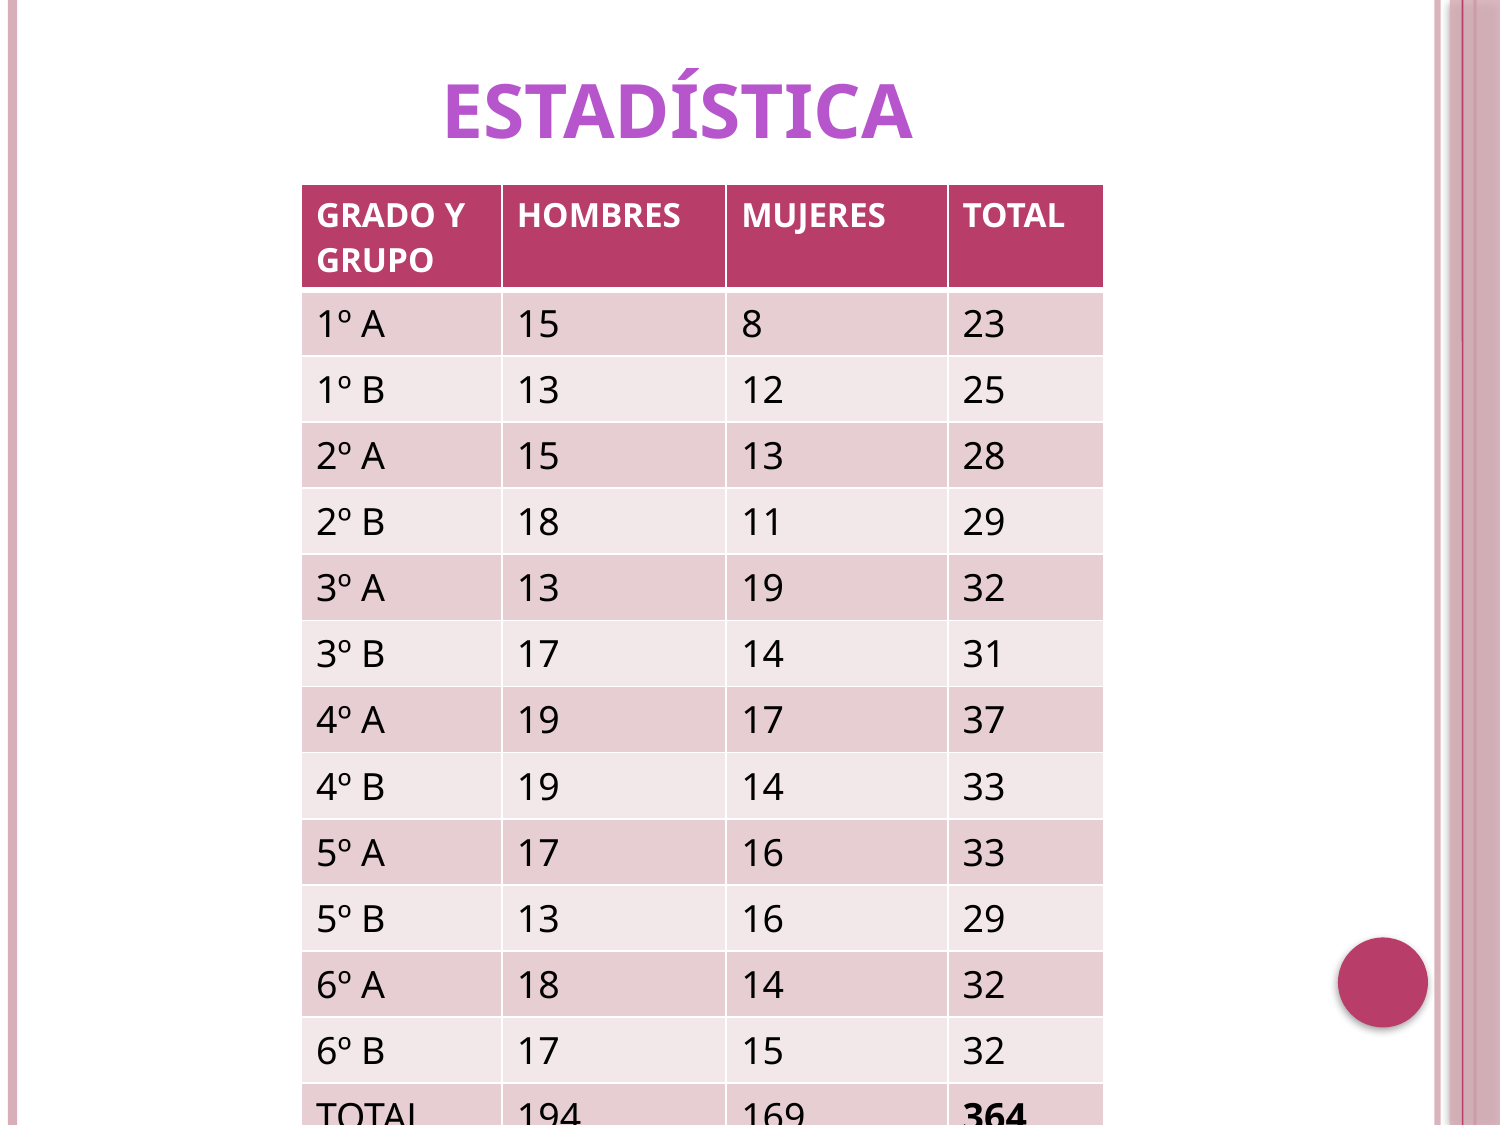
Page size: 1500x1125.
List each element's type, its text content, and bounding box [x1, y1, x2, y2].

table_cell 18 [503, 489, 725, 553]
table_header HOMBRES [503, 185, 725, 287]
table_cell 23 [949, 293, 1103, 355]
table_cell 6º B [302, 1018, 501, 1082]
table_cell 19 [503, 753, 725, 818]
table_cell 364 [949, 1084, 1103, 1125]
table_cell 12 [727, 357, 947, 421]
table_cell 11 [727, 489, 947, 553]
table_cell 14 [727, 952, 947, 1016]
table_cell 14 [727, 753, 947, 818]
table_cell 33 [949, 753, 1103, 818]
table_cell 31 [949, 621, 1103, 686]
table_cell 28 [949, 423, 1103, 487]
table_cell 15 [503, 423, 725, 487]
table_cell 3º A [302, 555, 501, 620]
table_cell 29 [949, 489, 1103, 553]
table_cell 6º A [302, 952, 501, 1016]
table_cell 32 [949, 1018, 1103, 1082]
table_cell TOTAL [302, 1084, 501, 1125]
table_header MUJERES [727, 185, 947, 287]
table_cell 2º A [302, 423, 501, 487]
table_cell 13 [503, 886, 725, 950]
table_cell 5º B [302, 886, 501, 950]
table_header GRADO Y GRUPO [302, 185, 501, 287]
table_cell 18 [503, 952, 725, 1016]
table_cell 1º A [302, 293, 501, 355]
table_cell 4º B [302, 753, 501, 818]
table_cell 1º B [302, 357, 501, 421]
table_cell 19 [503, 687, 725, 752]
table_cell 37 [949, 687, 1103, 752]
table_cell 13 [503, 357, 725, 421]
table_cell 194 [503, 1084, 725, 1125]
table_cell 169 [727, 1084, 947, 1125]
table_cell 16 [727, 886, 947, 950]
table_cell 32 [949, 555, 1103, 620]
table_cell 33 [949, 820, 1103, 884]
title ESTADÍSTICA [75, 45, 1300, 161]
table_cell 17 [503, 820, 725, 884]
table_cell 15 [503, 293, 725, 355]
table_cell 13 [727, 423, 947, 487]
table_header TOTAL [949, 185, 1103, 287]
table_cell 29 [949, 886, 1103, 950]
table_cell 2º B [302, 489, 501, 553]
table_cell 17 [503, 621, 725, 686]
table_cell 15 [727, 1018, 947, 1082]
table_cell 17 [503, 1018, 725, 1082]
table_cell 32 [949, 952, 1103, 1016]
table_cell 5º A [302, 820, 501, 884]
table_cell 8 [727, 293, 947, 355]
table_cell 13 [503, 555, 725, 620]
table_cell 17 [727, 687, 947, 752]
table_cell 25 [949, 357, 1103, 421]
table_cell 4º A [302, 687, 501, 752]
table_cell 16 [727, 820, 947, 884]
table_cell 3º B [302, 621, 501, 686]
table_cell 14 [727, 621, 947, 686]
table_cell 19 [727, 555, 947, 620]
